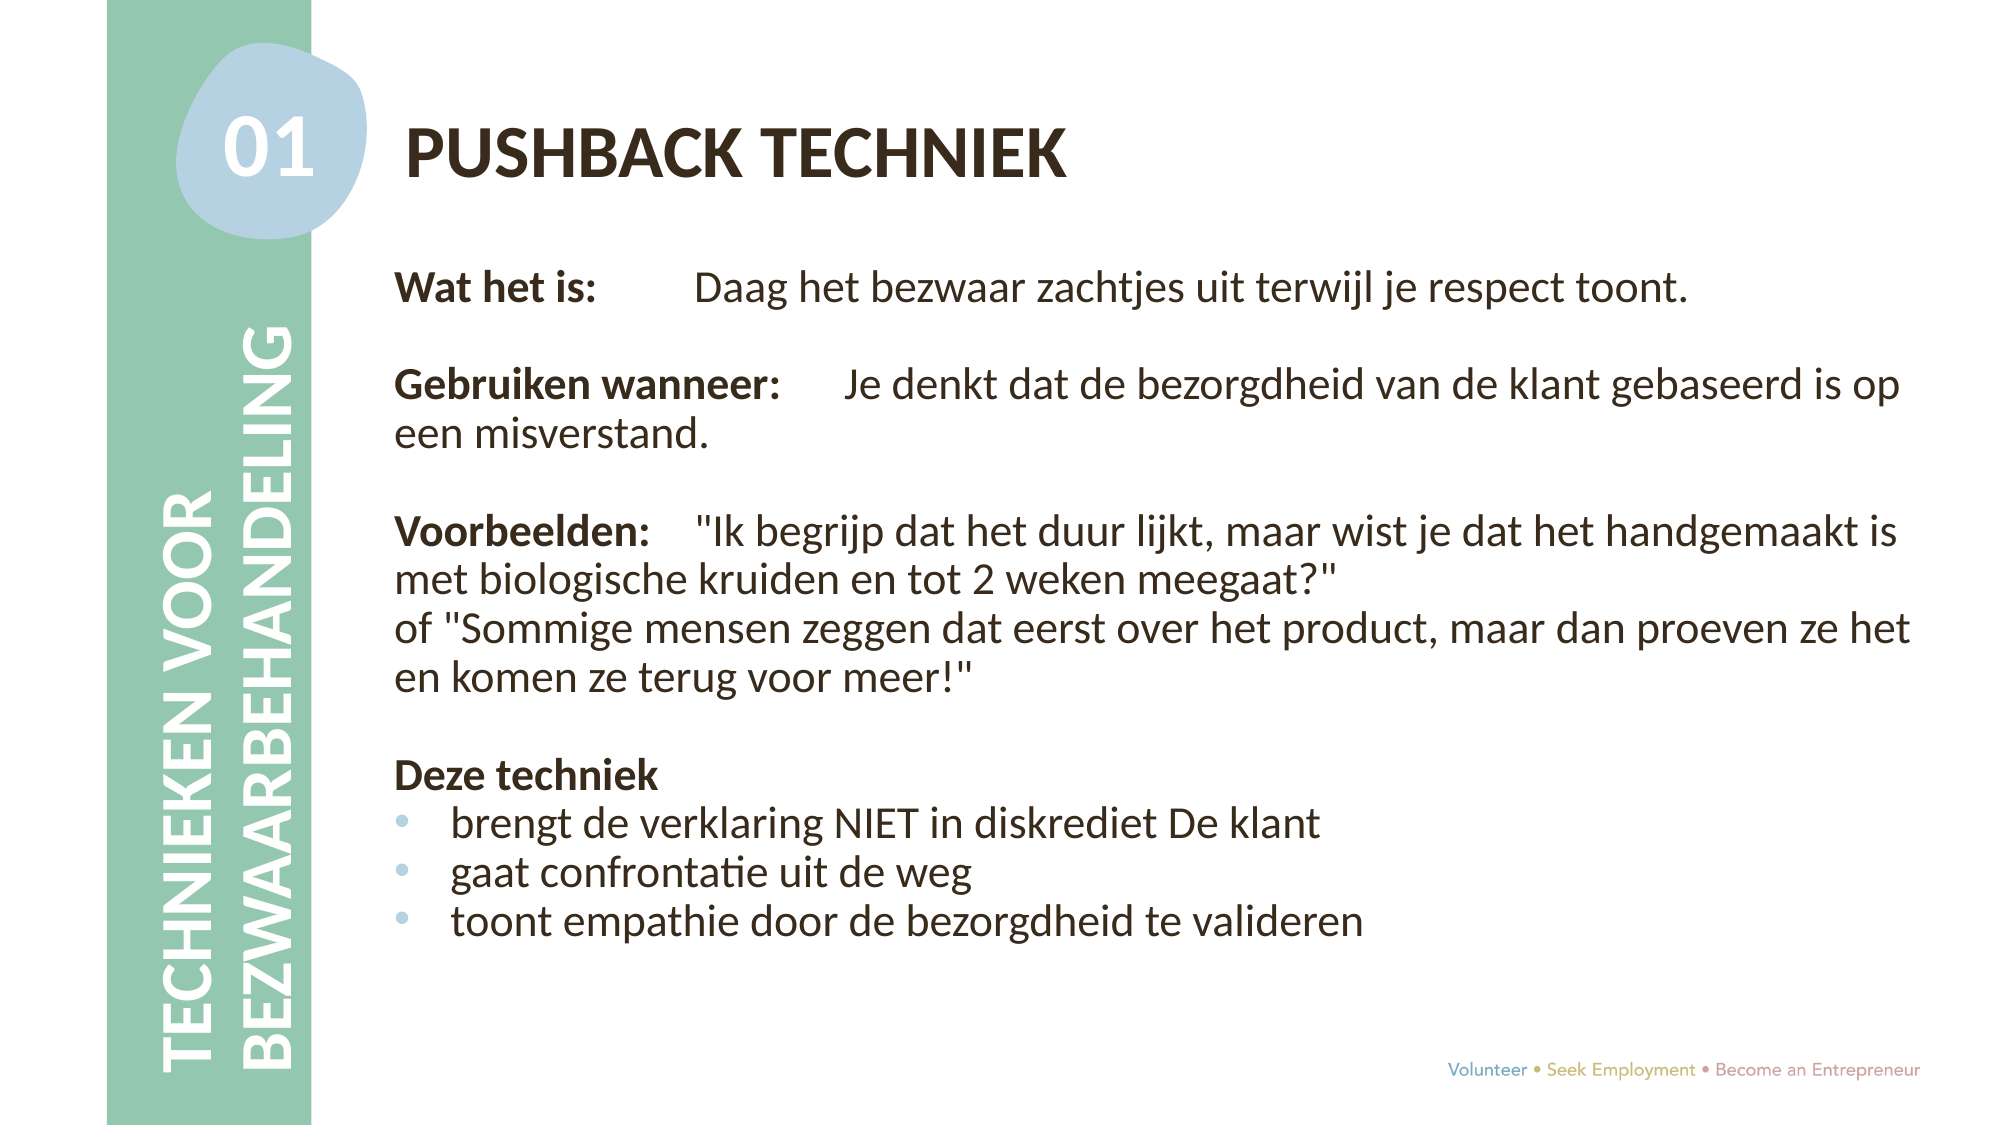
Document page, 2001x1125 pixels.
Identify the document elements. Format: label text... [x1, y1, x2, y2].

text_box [175, 42, 367, 297]
list Wat het is: Daag het bezwaar zachtjes uit terwijl je respect toont. Gebruiken wanneer: Je denkt dat de bezorgdheid van de klant gebaseerd is op een misverstand. Voorbeelden: "Ik begrijp dat het duur lijkt, maar wist je dat het handgemaakt is met biologische kruiden en tot 2 weken meegaat?" of "Sommige mensen zeggen dat eerst over het product, maar dan proeven ze het en komen ze terug voor meer!" Deze techniek brengt de verklaring NIET in diskrediet De klant gaat confrontatie uit de weg toont empathie door de bezorgdheid te valideren [379, 255, 1952, 1022]
text_box TECHNIEKEN VOOR BEZWAARBEHANDELING [141, 0, 317, 1089]
list PUSHBACK TECHNIEK [390, 94, 1697, 213]
text_box [106, 0, 312, 1125]
picture [1418, 1046, 1971, 1103]
